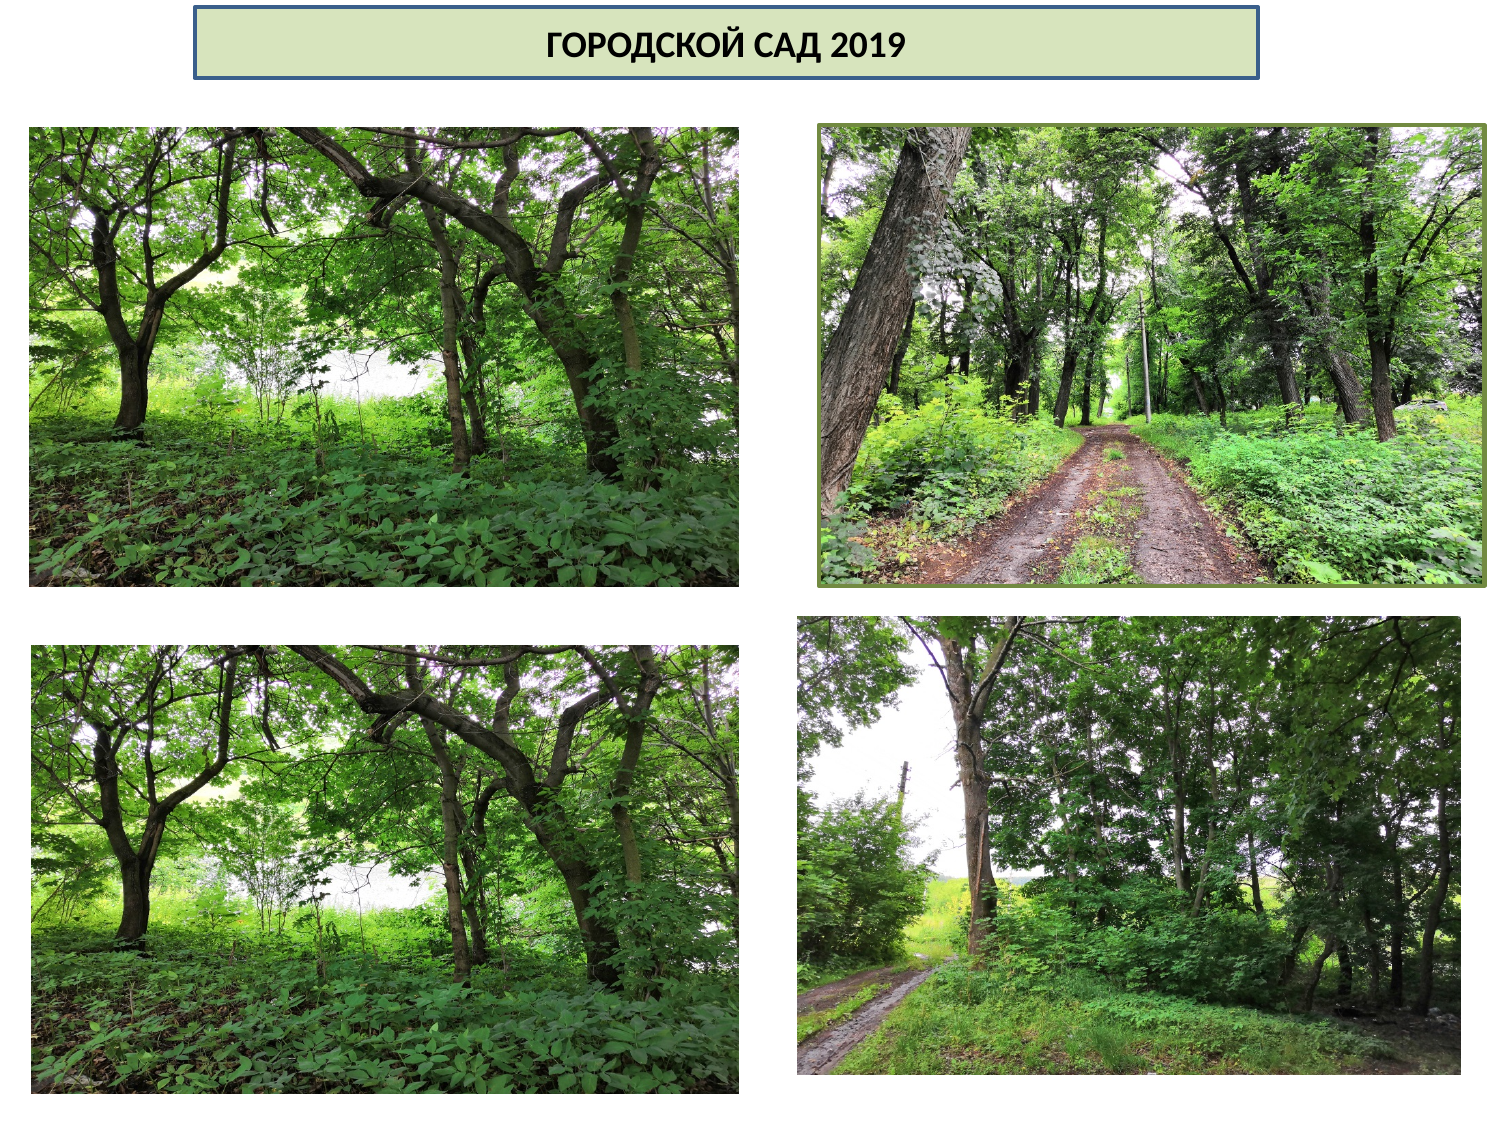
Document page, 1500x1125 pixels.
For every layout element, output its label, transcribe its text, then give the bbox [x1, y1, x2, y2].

text_box ГОРОДСКОЙ САД 2019 [193, 5, 1260, 80]
picture [31, 644, 739, 1094]
picture [796, 616, 1461, 1075]
picture [29, 126, 739, 587]
picture [820, 126, 1483, 584]
